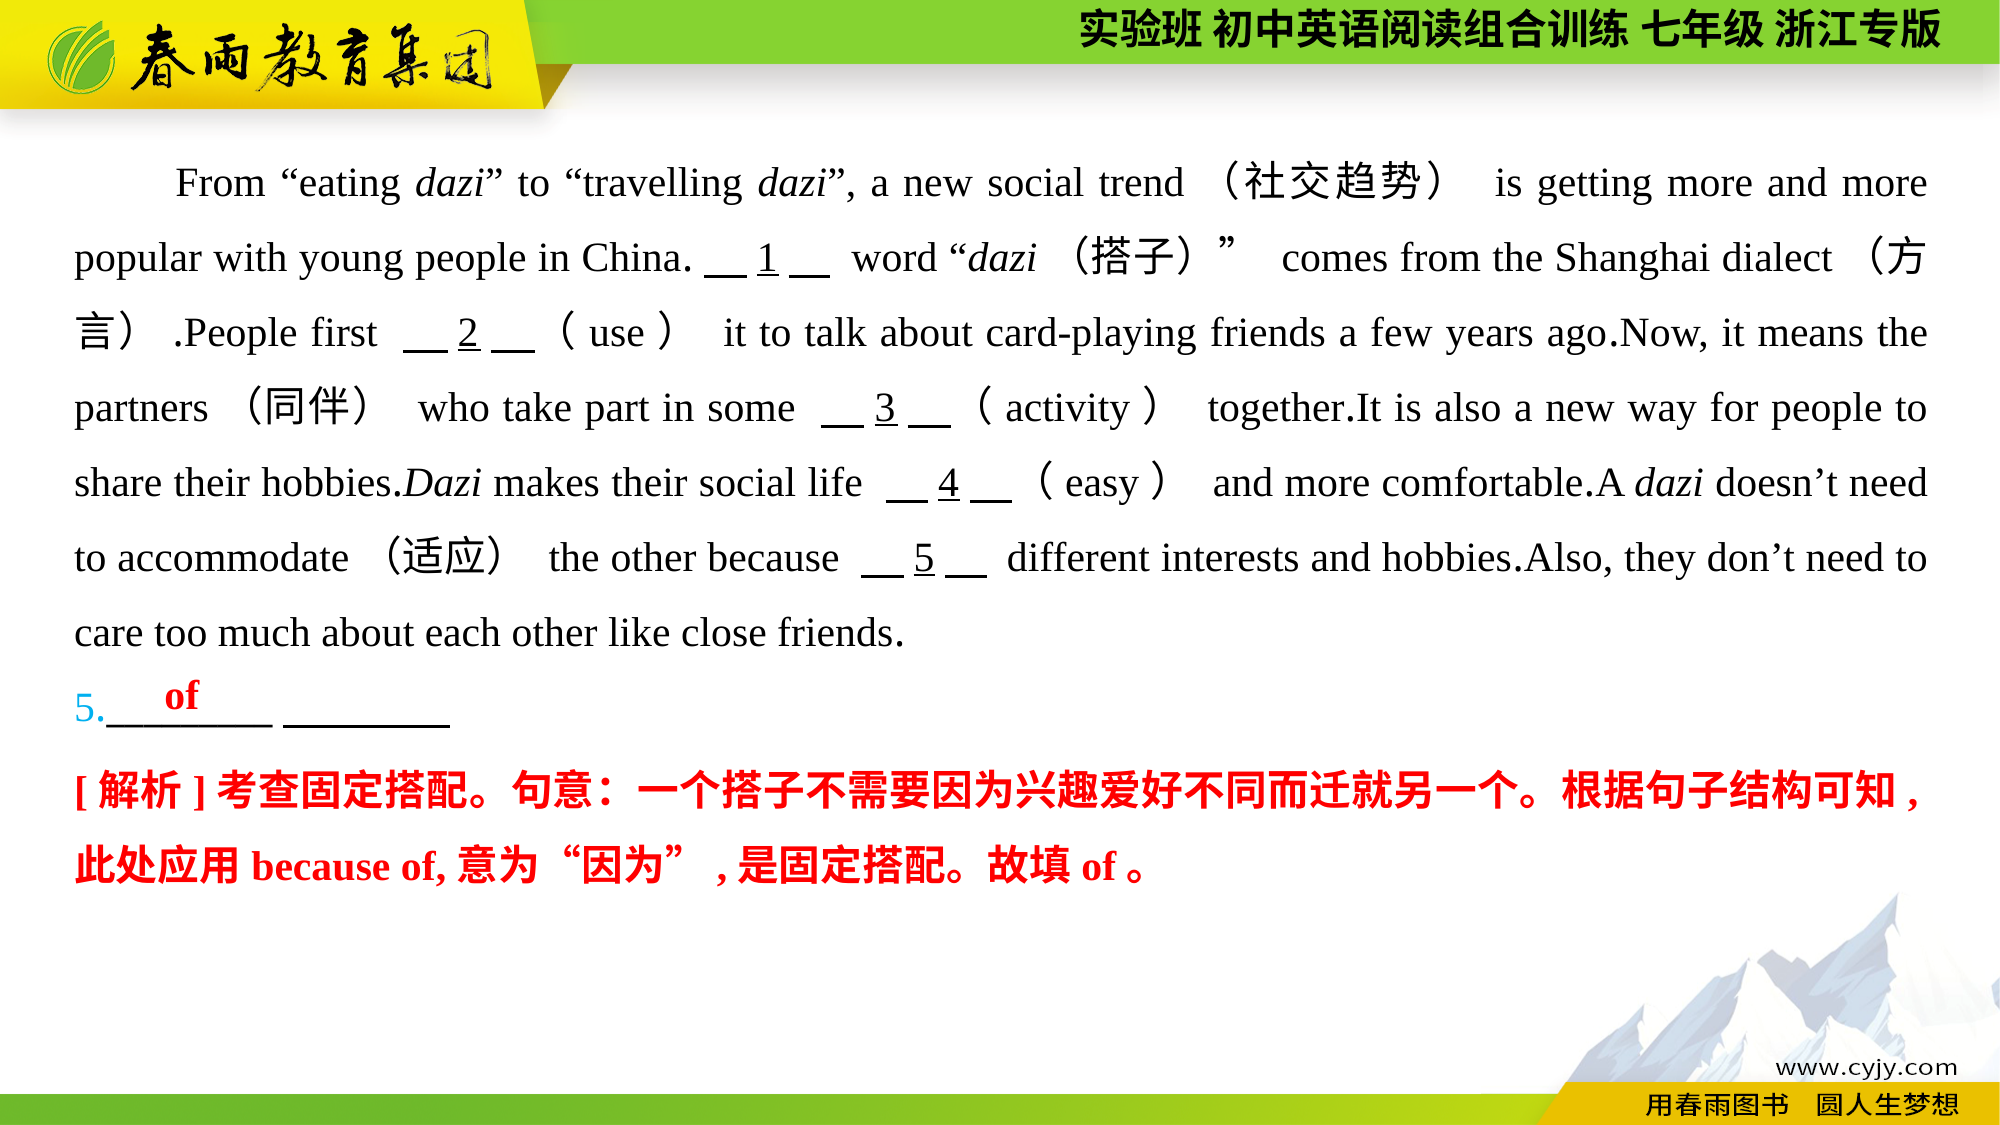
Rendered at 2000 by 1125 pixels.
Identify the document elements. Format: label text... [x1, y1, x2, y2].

text_box of [149, 660, 215, 726]
text_box [解析]考查固定搭配。句意：一个搭子不需要因为兴趣爱好不同而迁就另一个。根据句子结构可知,此处应用because of,意为“因为”,是固定搭配。故填of。 [59, 731, 1944, 897]
picture [0, 0, 2000, 1125]
list From “eating dazi” to “travelling dazi”, a new social trend（社交趋势） is getting more and more popular with young people in China. 1 word “dazi（搭子）” comes from the Shanghai dialect（方言）.People first 2 （use） it to talk about card-playing friends a few years ago.Now, it means the partners（同伴） who take part in some 3 （activity） together.It is also a new way for people to share their hobbies.Dazi makes their social life 4 （easy） and more comfortable.A dazi doesn’t need to accommodate（适应） the other because 5 different interests and hobbies.Also, they don’t need to care too much about each other like close friends. 5._________ [59, 122, 1944, 731]
